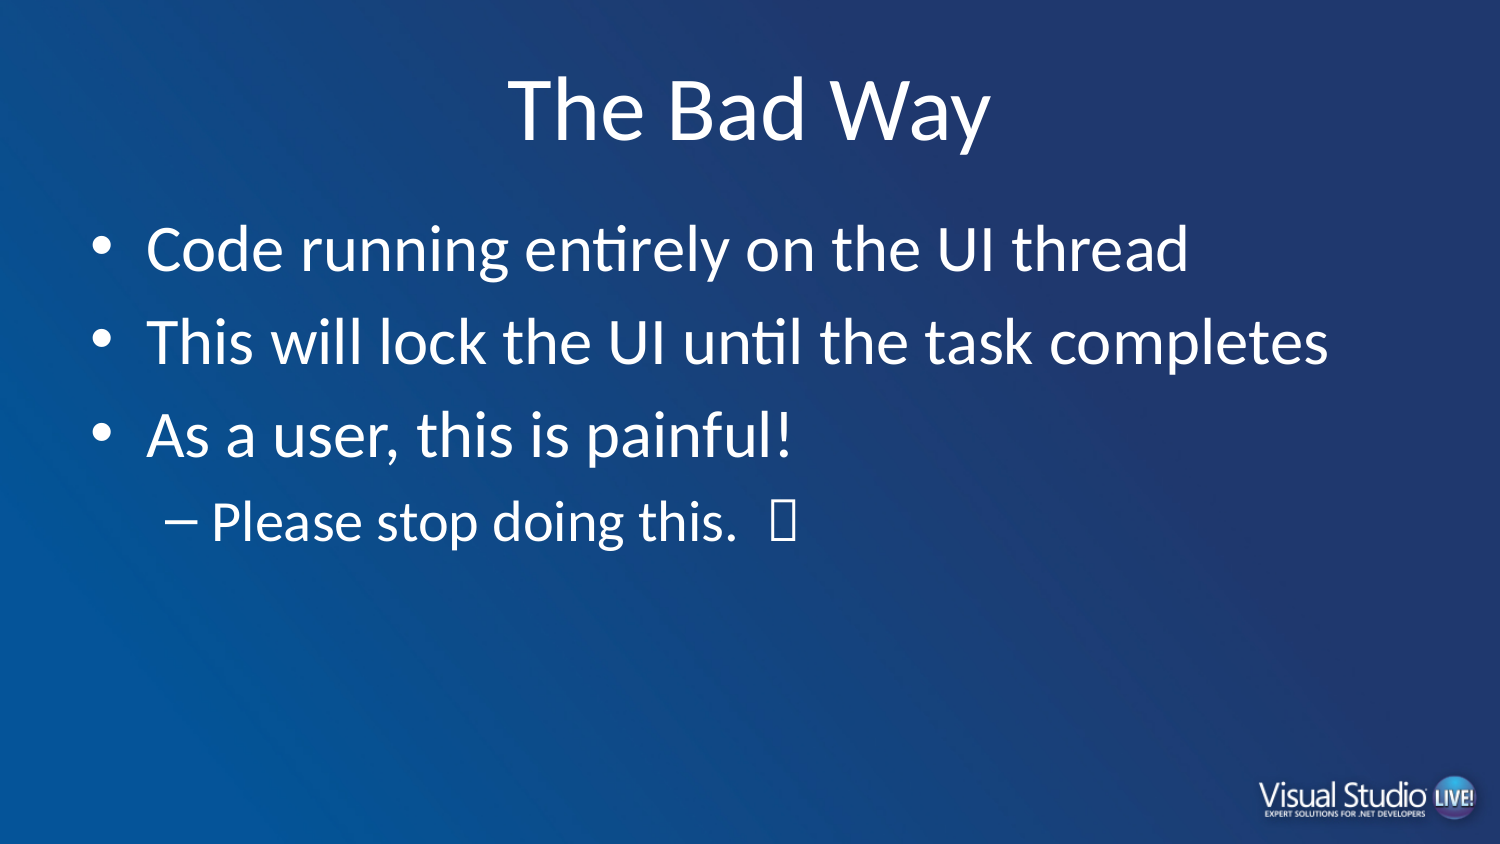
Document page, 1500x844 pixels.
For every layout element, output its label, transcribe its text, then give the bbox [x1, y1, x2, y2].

list Code running entirely on the UI thread This will lock the UI until the task completes As a user, this is painful! Please stop doing this.  [75, 196, 1425, 754]
title The Bad Way [75, 33, 1425, 175]
picture [0, 0, 1500, 844]
